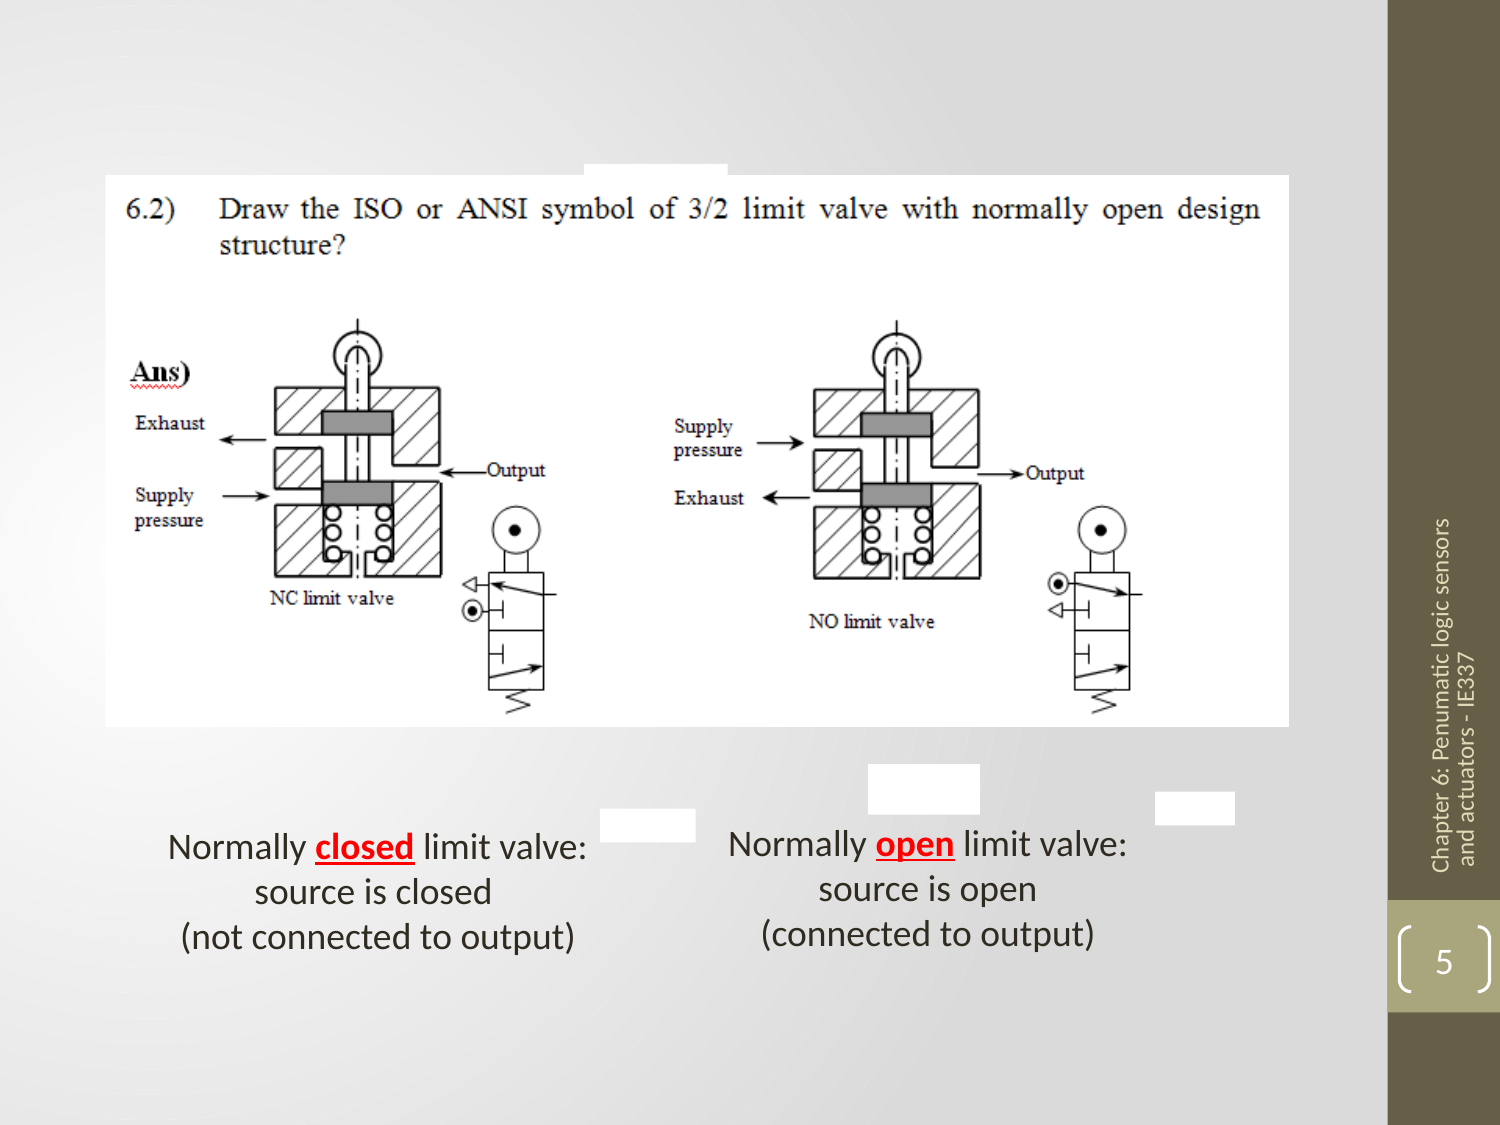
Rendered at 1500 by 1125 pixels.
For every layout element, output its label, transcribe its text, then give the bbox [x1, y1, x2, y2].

picture [104, 175, 1290, 728]
text_box Normally closed limit valve: source is closed (not connected to output) [135, 814, 621, 965]
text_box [583, 163, 1236, 168]
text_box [583, 734, 1236, 843]
slide_number 5 [1397, 925, 1492, 994]
text_box Normally open limit valve: source is open (connected to output) [685, 849, 1171, 962]
footer Chapter 6: Penumatic logic sensors and actuators - IE337 [1408, 500, 1469, 889]
